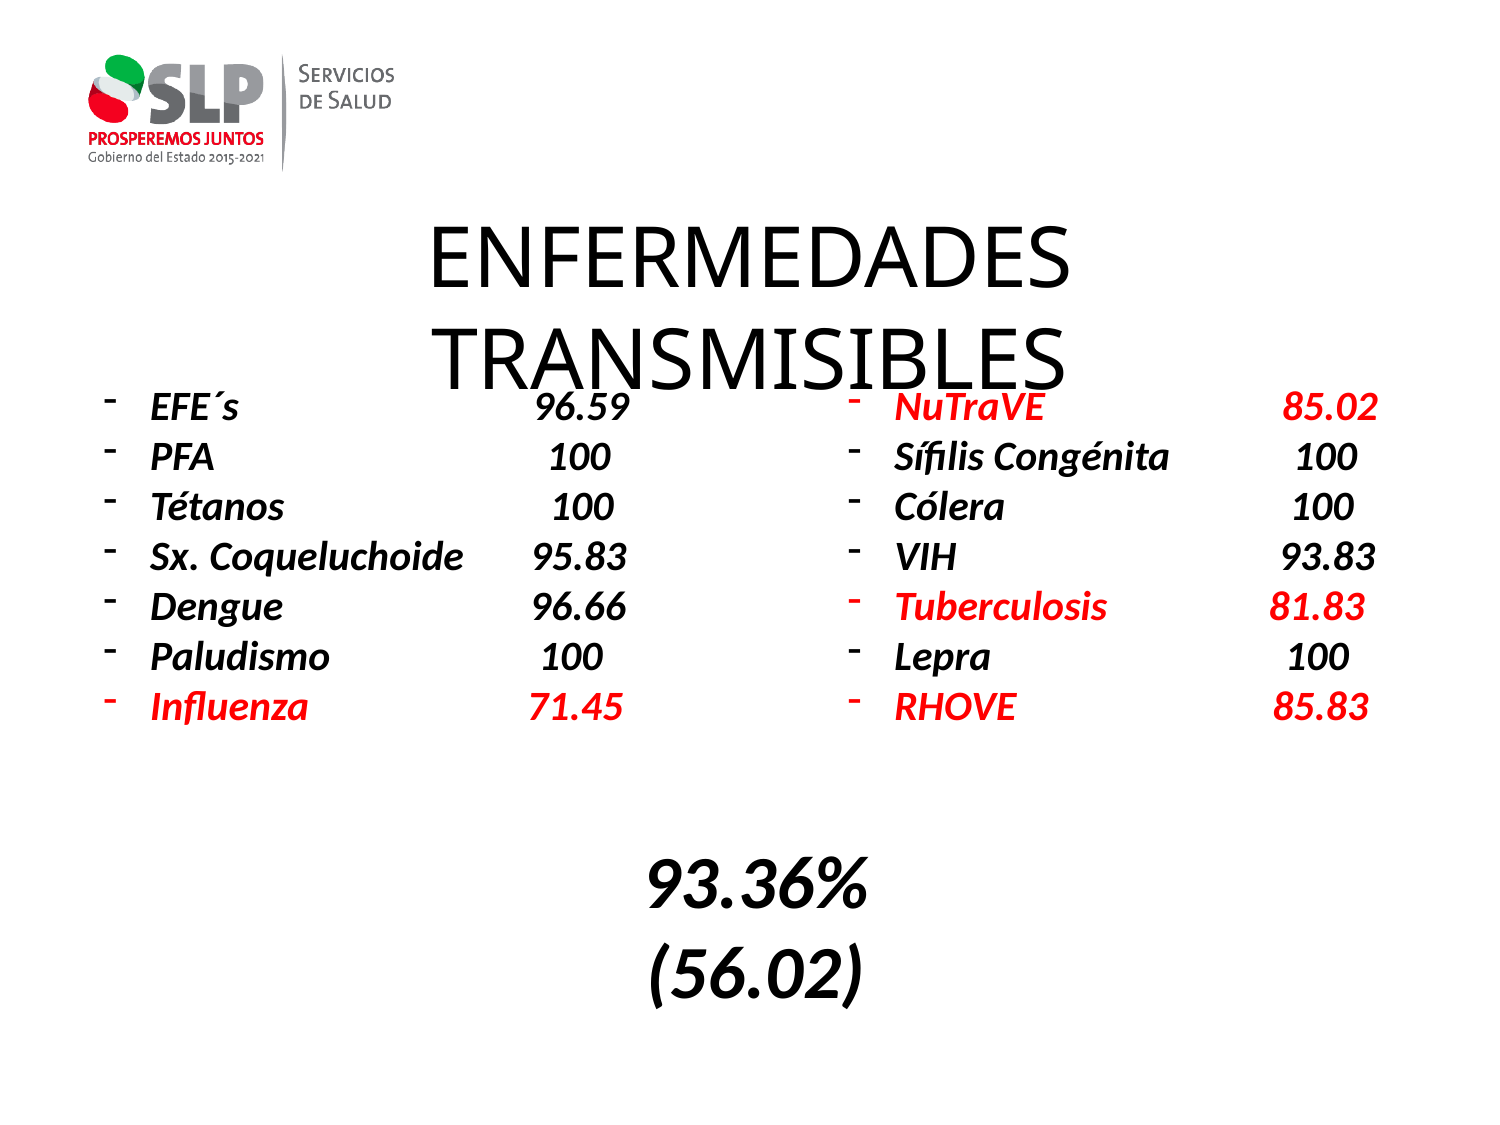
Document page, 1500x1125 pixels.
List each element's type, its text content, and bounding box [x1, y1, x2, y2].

text_box NuTraVE 85.02 Sífilis Congénita 100 Cólera 100 VIH 93.83 Tuberculosis 81.83 Lepra 100 RHOVE 85.83 [832, 371, 1436, 736]
text_box 93.36% (56.02) [525, 826, 987, 1021]
picture [88, 54, 394, 172]
text_box ENFERMEDADES TRANSMISIBLES [88, 196, 1412, 414]
text_box EFE´s 96.59 PFA 100 Tétanos 100 Sx. Coqueluchoide 95.83 Dengue 96.66 Paludismo 100 Influenza 71.45 [88, 371, 691, 736]
